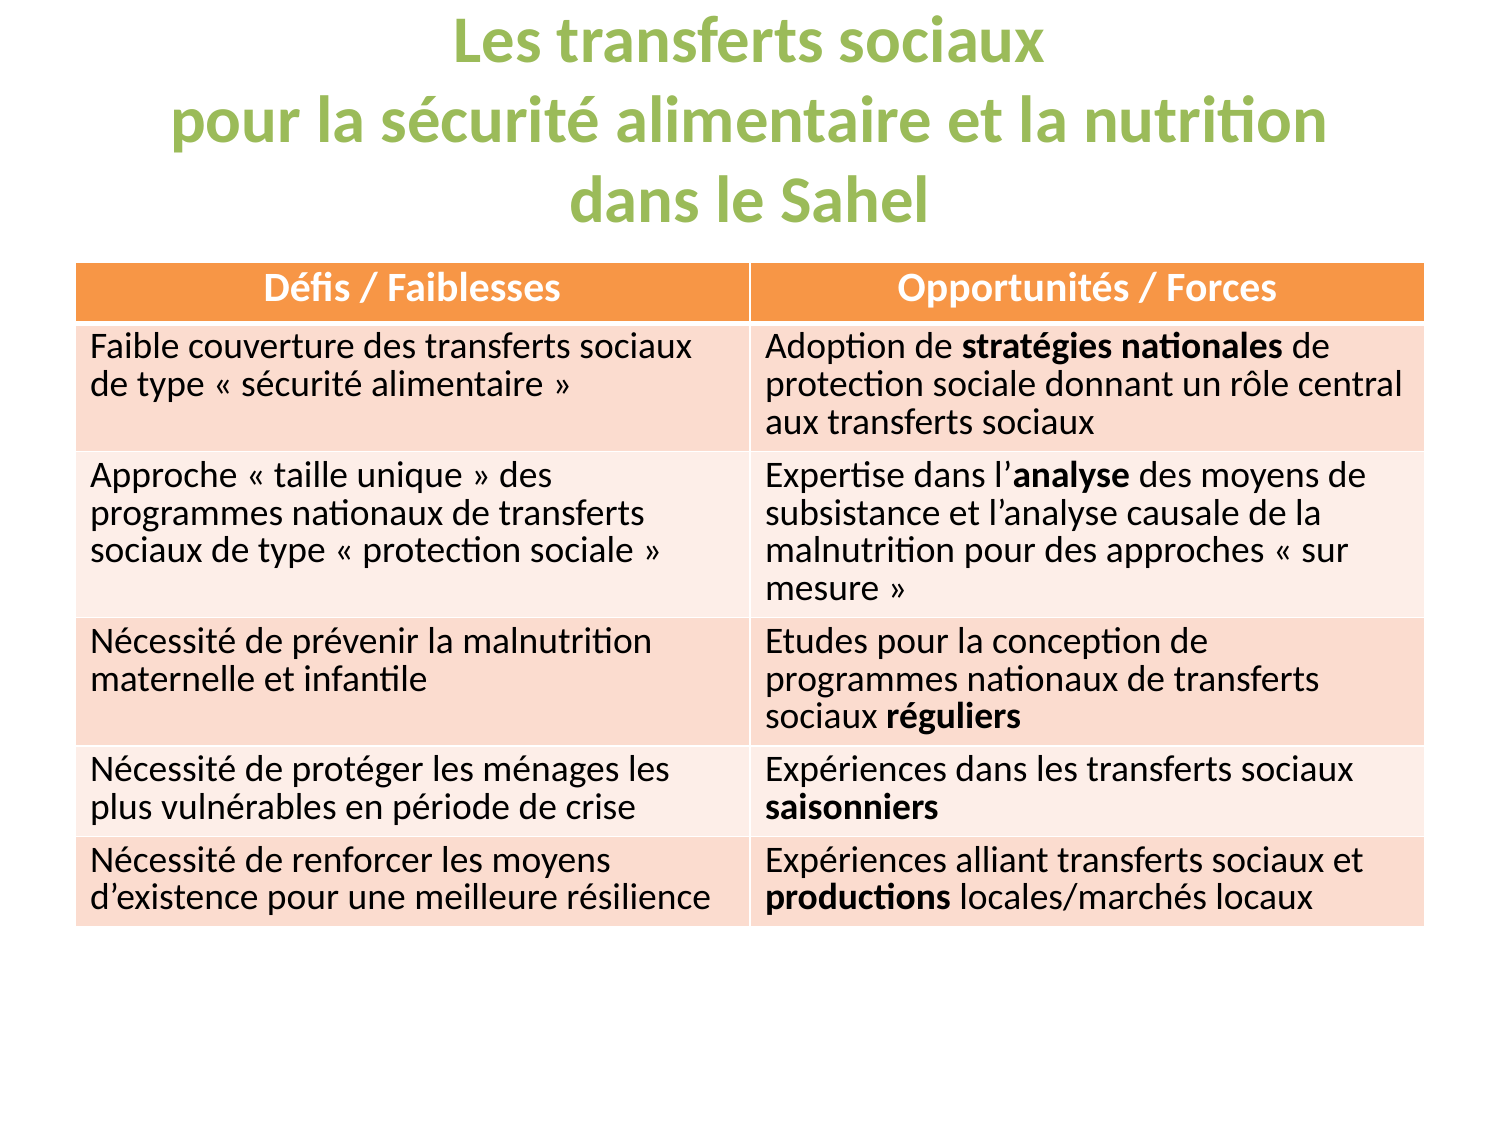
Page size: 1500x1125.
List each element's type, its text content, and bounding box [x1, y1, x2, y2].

table_cell Adoption de stratégies nationales de protection sociale donnant un rôle central aux transferts sociaux [751, 326, 1424, 451]
table_cell Nécessité de protéger les ménages les plus vulnérables en période de crise [76, 747, 749, 836]
table_cell Expertise dans l’analyse des moyens de subsistance et l’analyse causale de la malnutrition pour des approches « sur mesure » [751, 452, 1424, 617]
table_header Défis / Faiblesses [76, 263, 749, 321]
table_cell Expériences alliant transferts sociaux et productions locales/marchés locaux [751, 837, 1424, 926]
table_cell Approche « taille unique » des programmes nationaux de transferts sociaux de type « protection sociale » [76, 452, 749, 617]
title Les transferts sociaux pour la sécurité alimentaire et la nutrition dans le Sahel [0, 0, 1500, 232]
table_header Opportunités / Forces [751, 263, 1424, 321]
table_cell Faible couverture des transferts sociaux de type « sécurité alimentaire » [76, 326, 749, 451]
table_cell Nécessité de renforcer les moyens d’existence pour une meilleure résilience [76, 837, 749, 926]
table_cell Expériences dans les transferts sociaux saisonniers [751, 747, 1424, 836]
table_cell Etudes pour la conception de programmes nationaux de transferts sociaux réguliers [751, 618, 1424, 745]
table_cell Nécessité de prévenir la malnutrition maternelle et infantile [76, 618, 749, 745]
